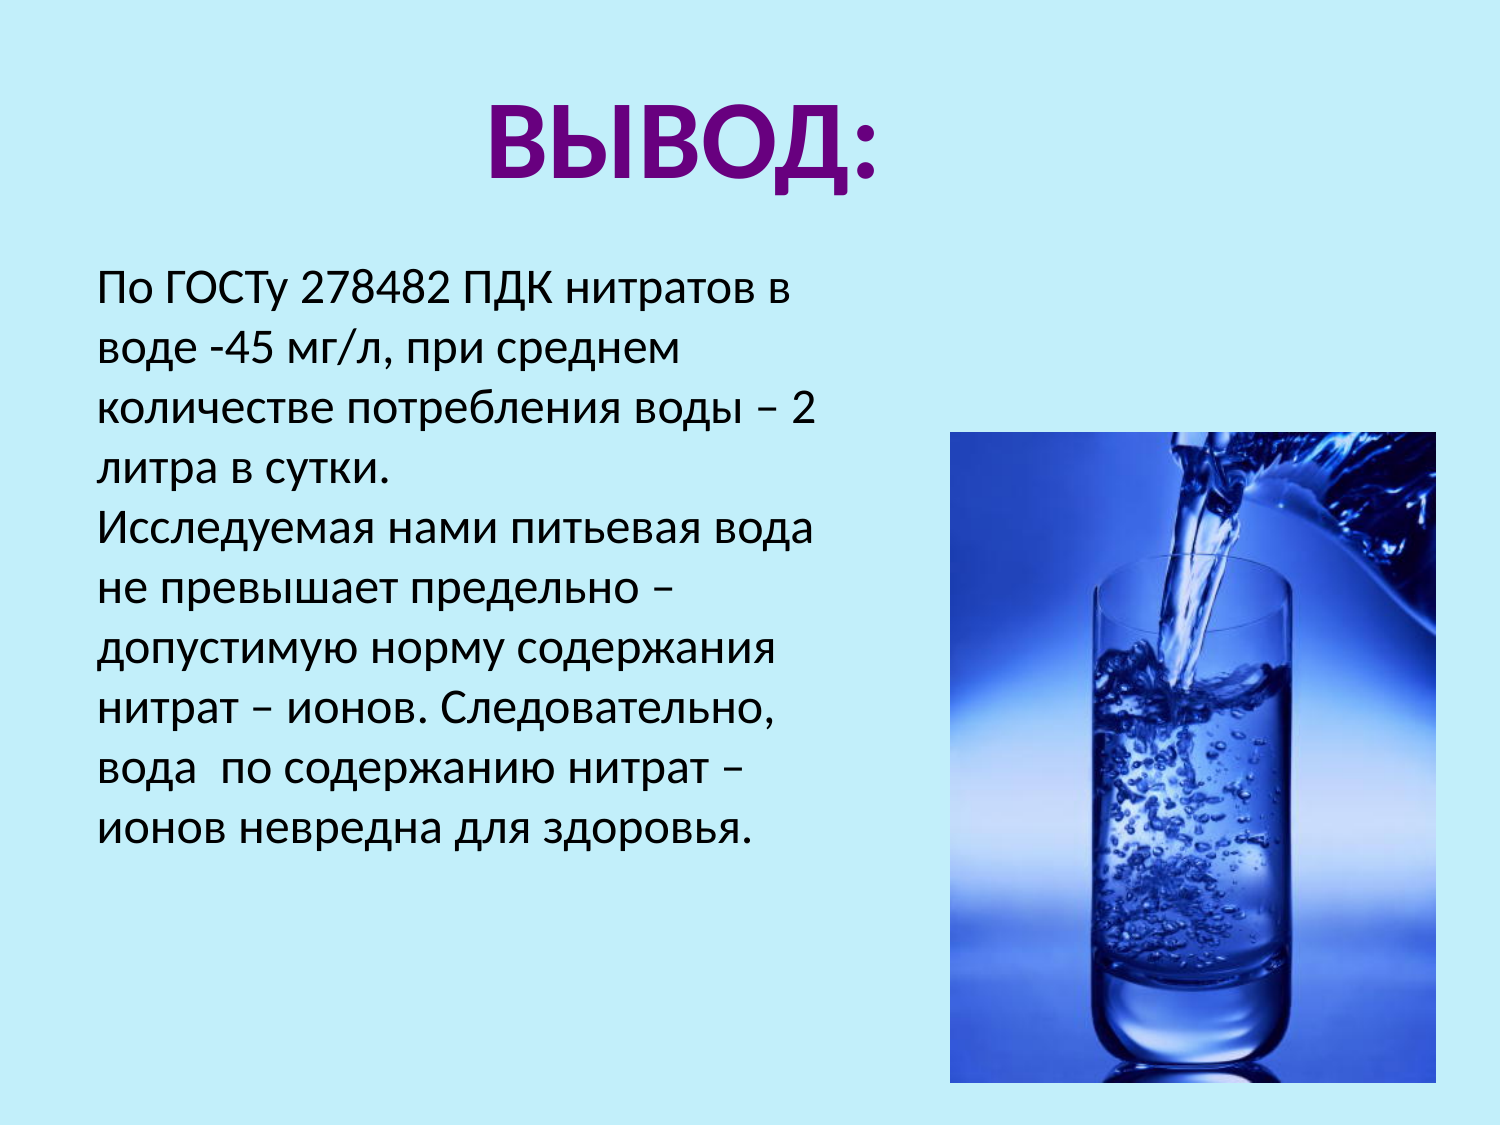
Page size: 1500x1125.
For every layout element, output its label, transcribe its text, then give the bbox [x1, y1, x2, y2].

text_box По ГОСТу 278482 ПДК нитратов в воде -45 мг/л, при среднем количестве потребления воды – 2 литра в сутки. Исследуемая нами питьевая вода не превышает предельно – допустимую норму содержания нитрат – ионов. Следовательно, вода по содержанию нитрат – ионов невредна для здоровья. [81, 246, 844, 921]
text_box вывод: [471, 58, 897, 209]
picture [950, 432, 1436, 1084]
